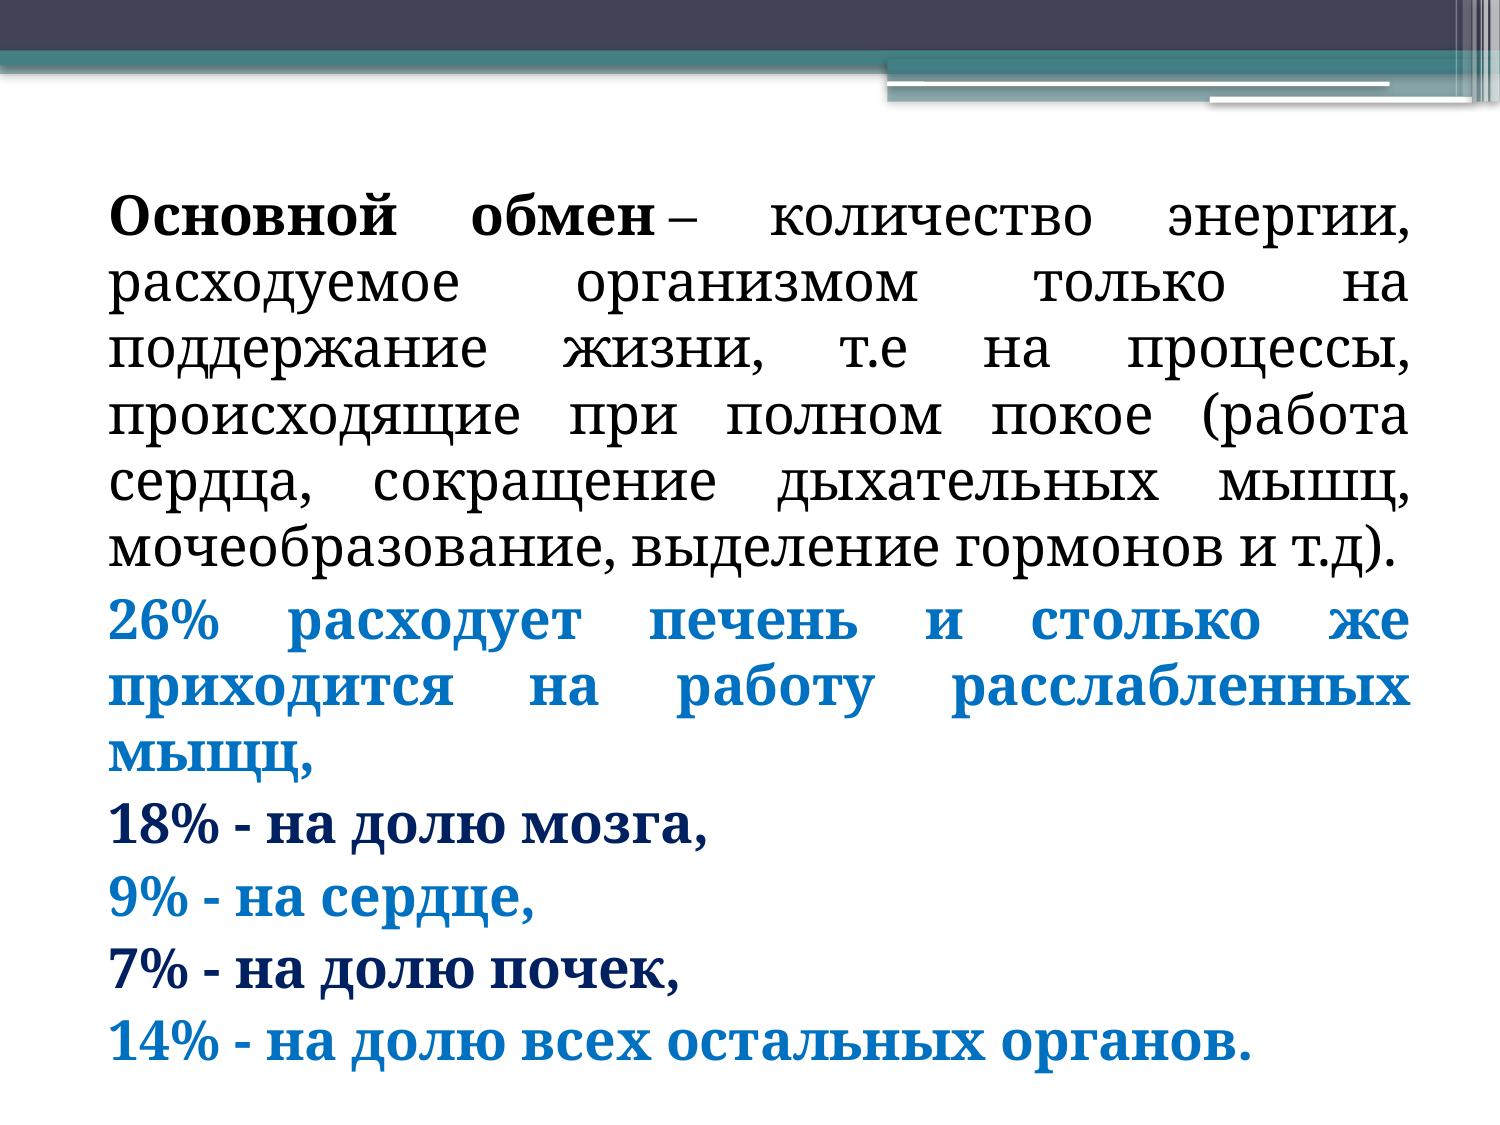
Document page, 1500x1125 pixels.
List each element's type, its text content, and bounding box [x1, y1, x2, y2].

list Основной обмен – количество энергии, расходуемое организмом только на поддержание жизни, т.е на процессы, происходящие при полном покое (работа сердца, сокращение дыхательных мышц, мочеобразование, выделение гормонов и т.д). 26% расходует печень и столько же приходится на работу расслабленных мыщц, 18% - на долю мозга, 9% - на сердце, 7% - на долю почек, 14% - на долю всех остальных органов. [76, 172, 1427, 1094]
